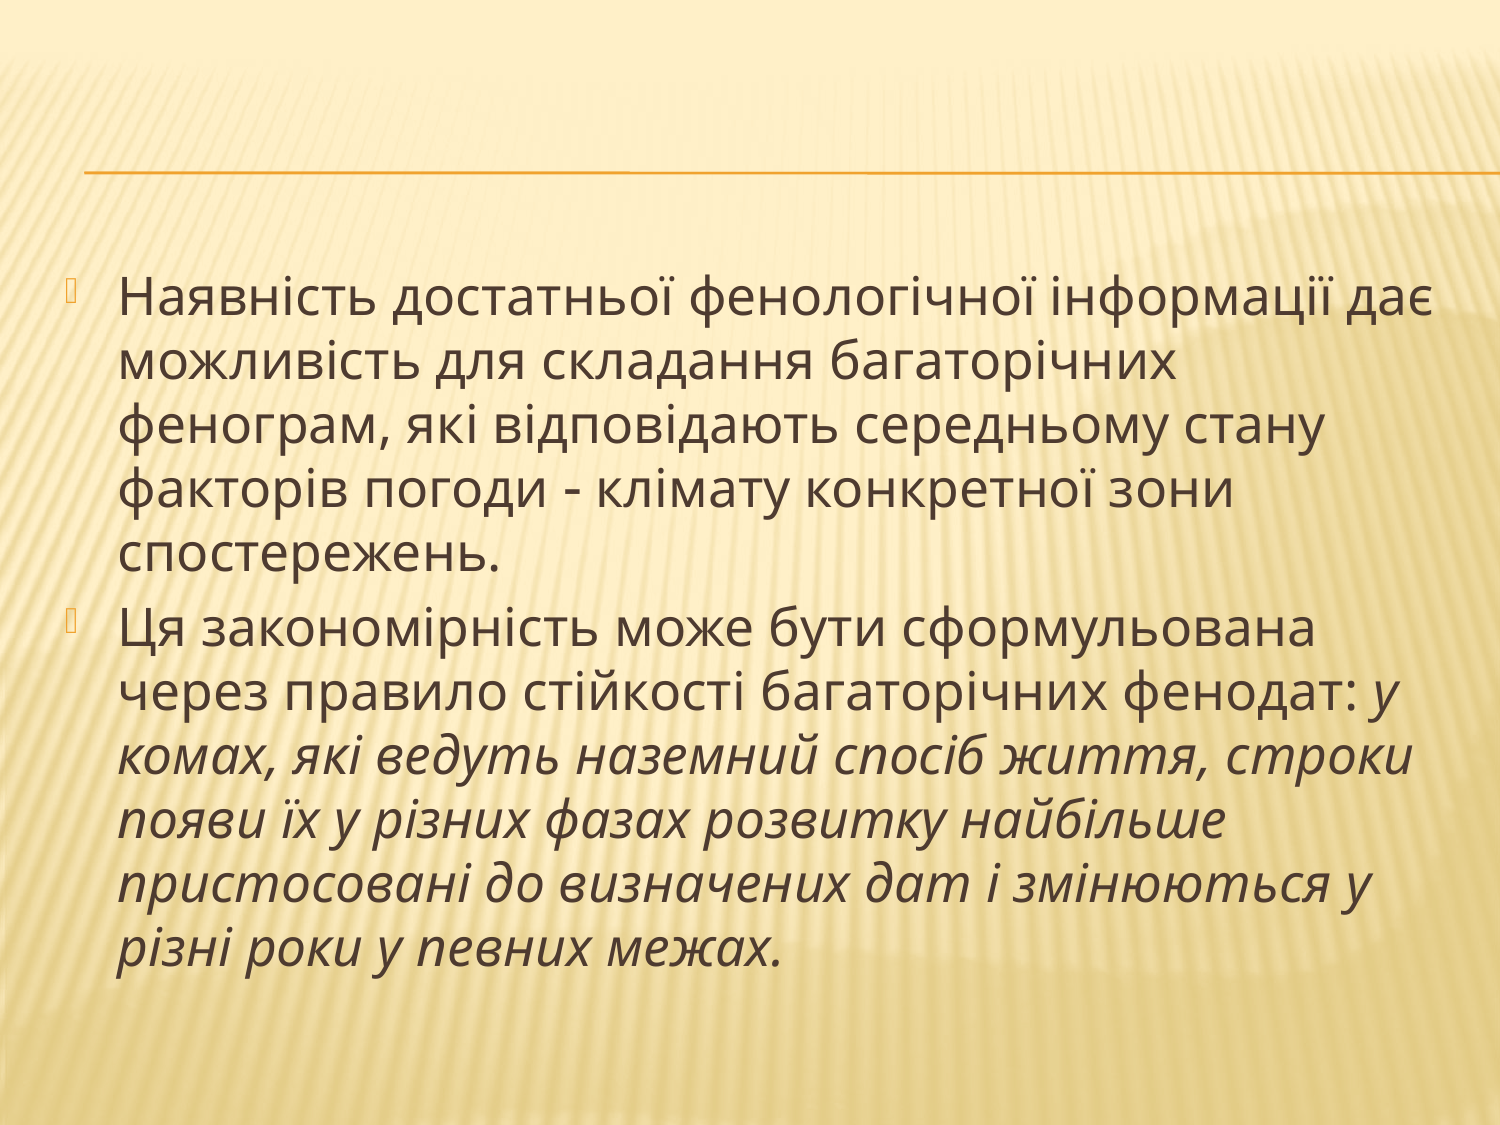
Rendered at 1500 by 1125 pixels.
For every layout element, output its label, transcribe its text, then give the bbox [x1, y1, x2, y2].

list Наявність достатньої фенологічної інформації дає можливість для складання багаторічних фенограм, які відповідають середньому стану факторів погоди  клімату конкретної зони спостережень. Ця закономірність може бути сформульована через правило стійкості багаторічних фенодат: у комах, які ведуть наземний спосіб життя, строки появи їх у різних фазах розвитку найбільше пристосовані до визначених дат і змінюються у різні роки у певних межах. [50, 254, 1475, 998]
